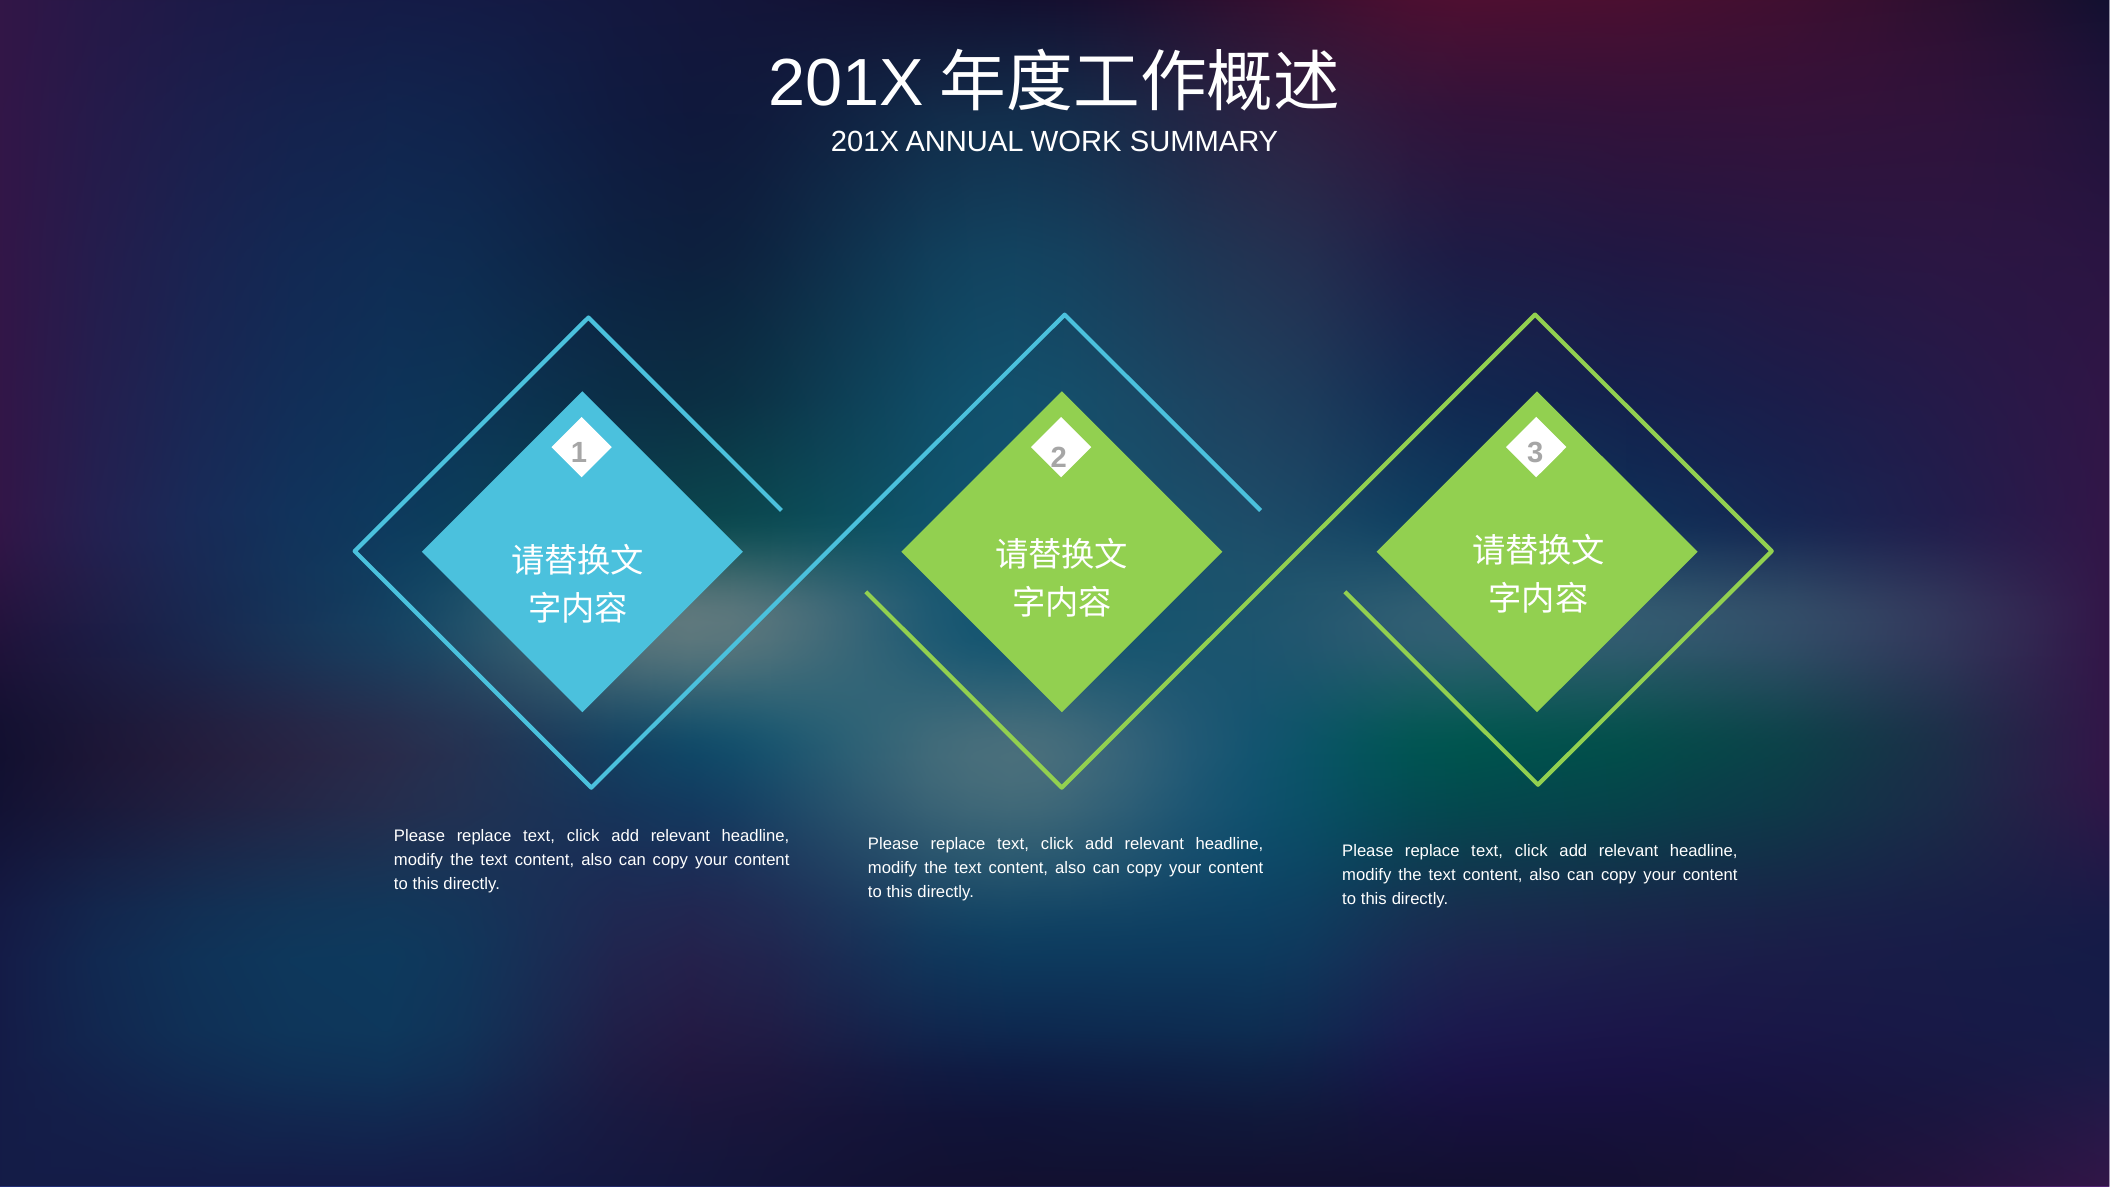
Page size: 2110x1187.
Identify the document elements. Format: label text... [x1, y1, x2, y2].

text_box 201X年度工作概述 [730, 38, 1379, 119]
text_box Please replace text, click add relevant headline, modify the text content, also can copy your content to this directly. [393, 821, 790, 894]
text_box Please replace text, click add relevant headline, modify the text content, also can copy your content to this directly. [1342, 835, 1739, 908]
picture [0, 0, 2110, 1187]
text_box Please replace text, click add relevant headline, modify the text content, also can copy your content to this directly. [867, 828, 1265, 901]
text_box 201X ANNUAL WORK SUMMARY [824, 122, 1285, 158]
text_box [354, 314, 1772, 788]
